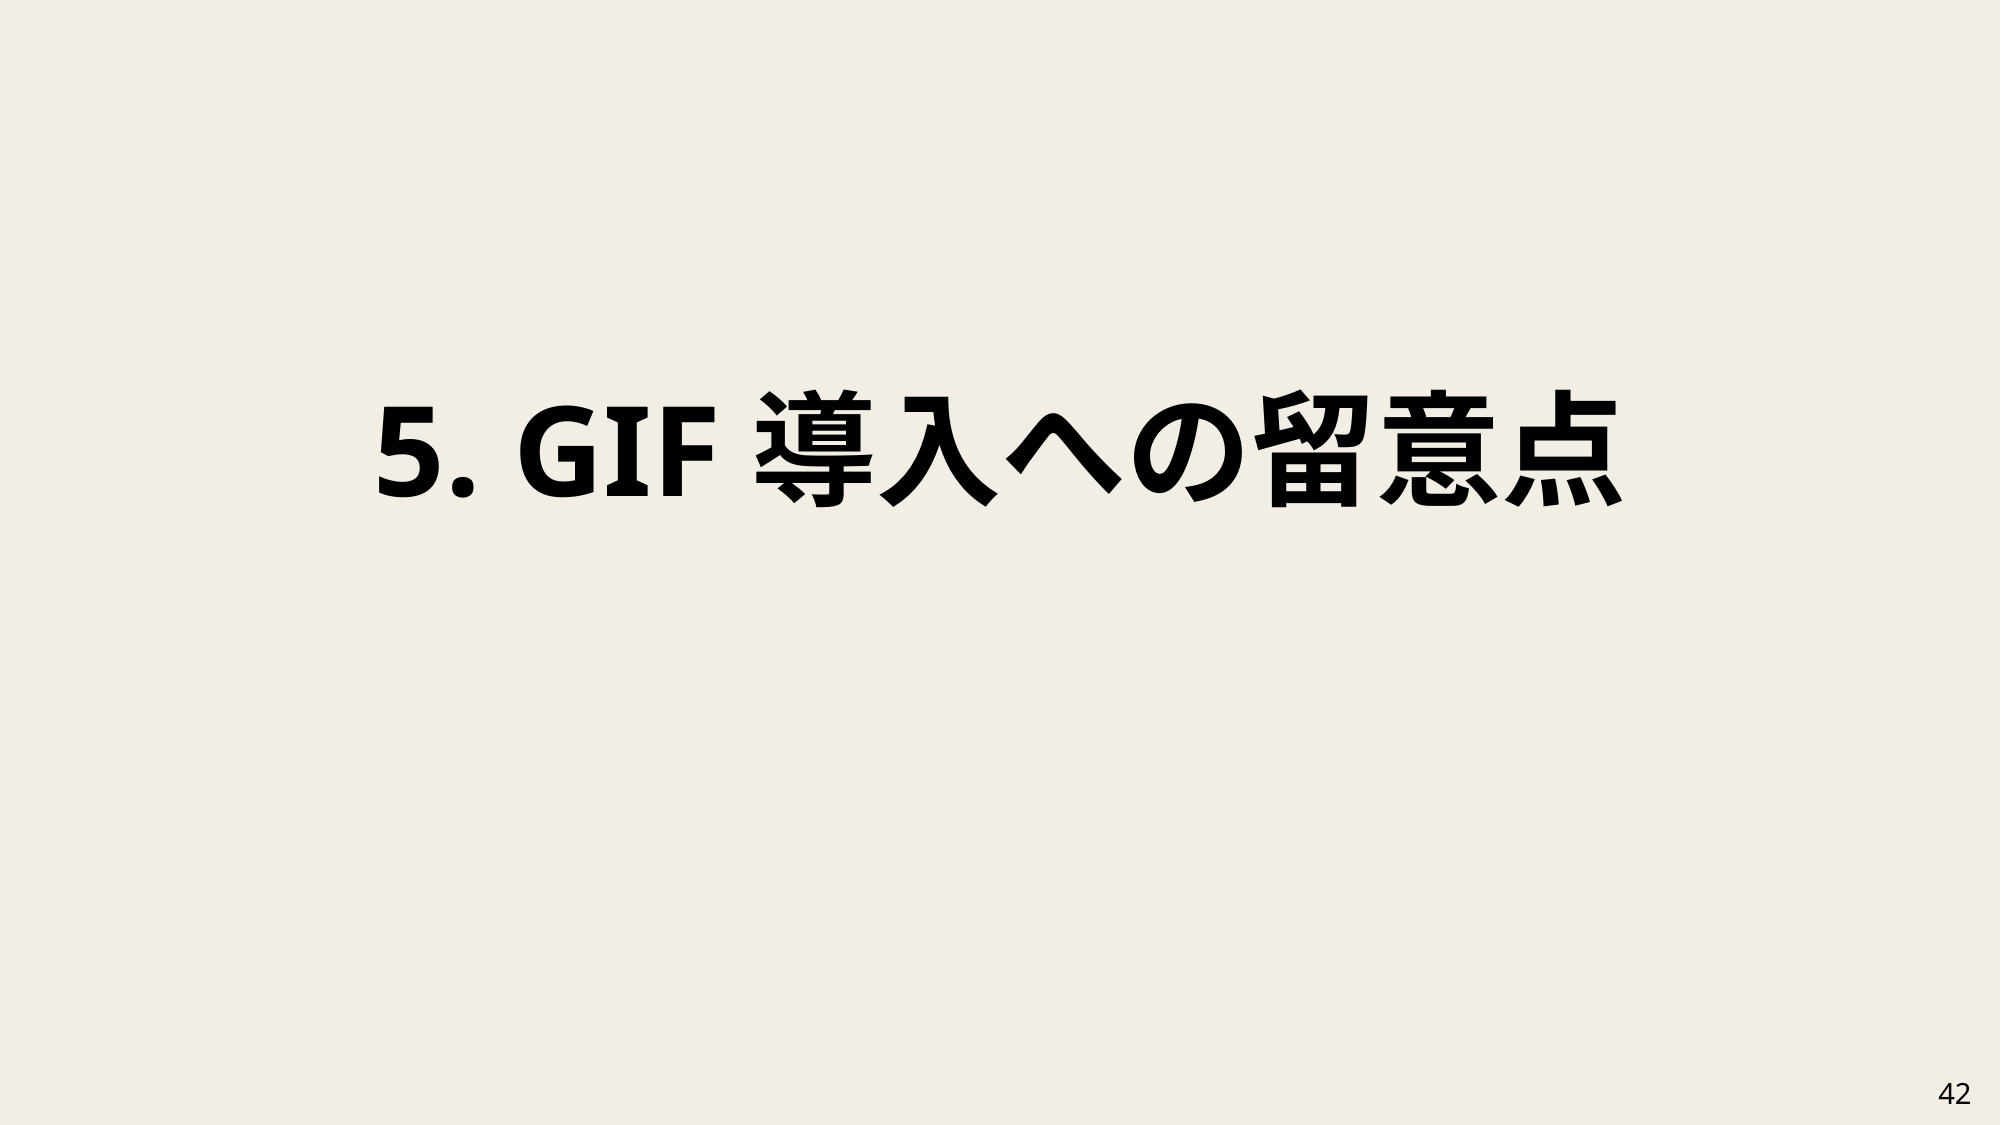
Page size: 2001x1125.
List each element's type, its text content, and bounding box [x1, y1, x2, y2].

title 5. GIF導入への留意点 [0, 326, 2000, 563]
text_box 42 [1879, 1067, 1987, 1118]
